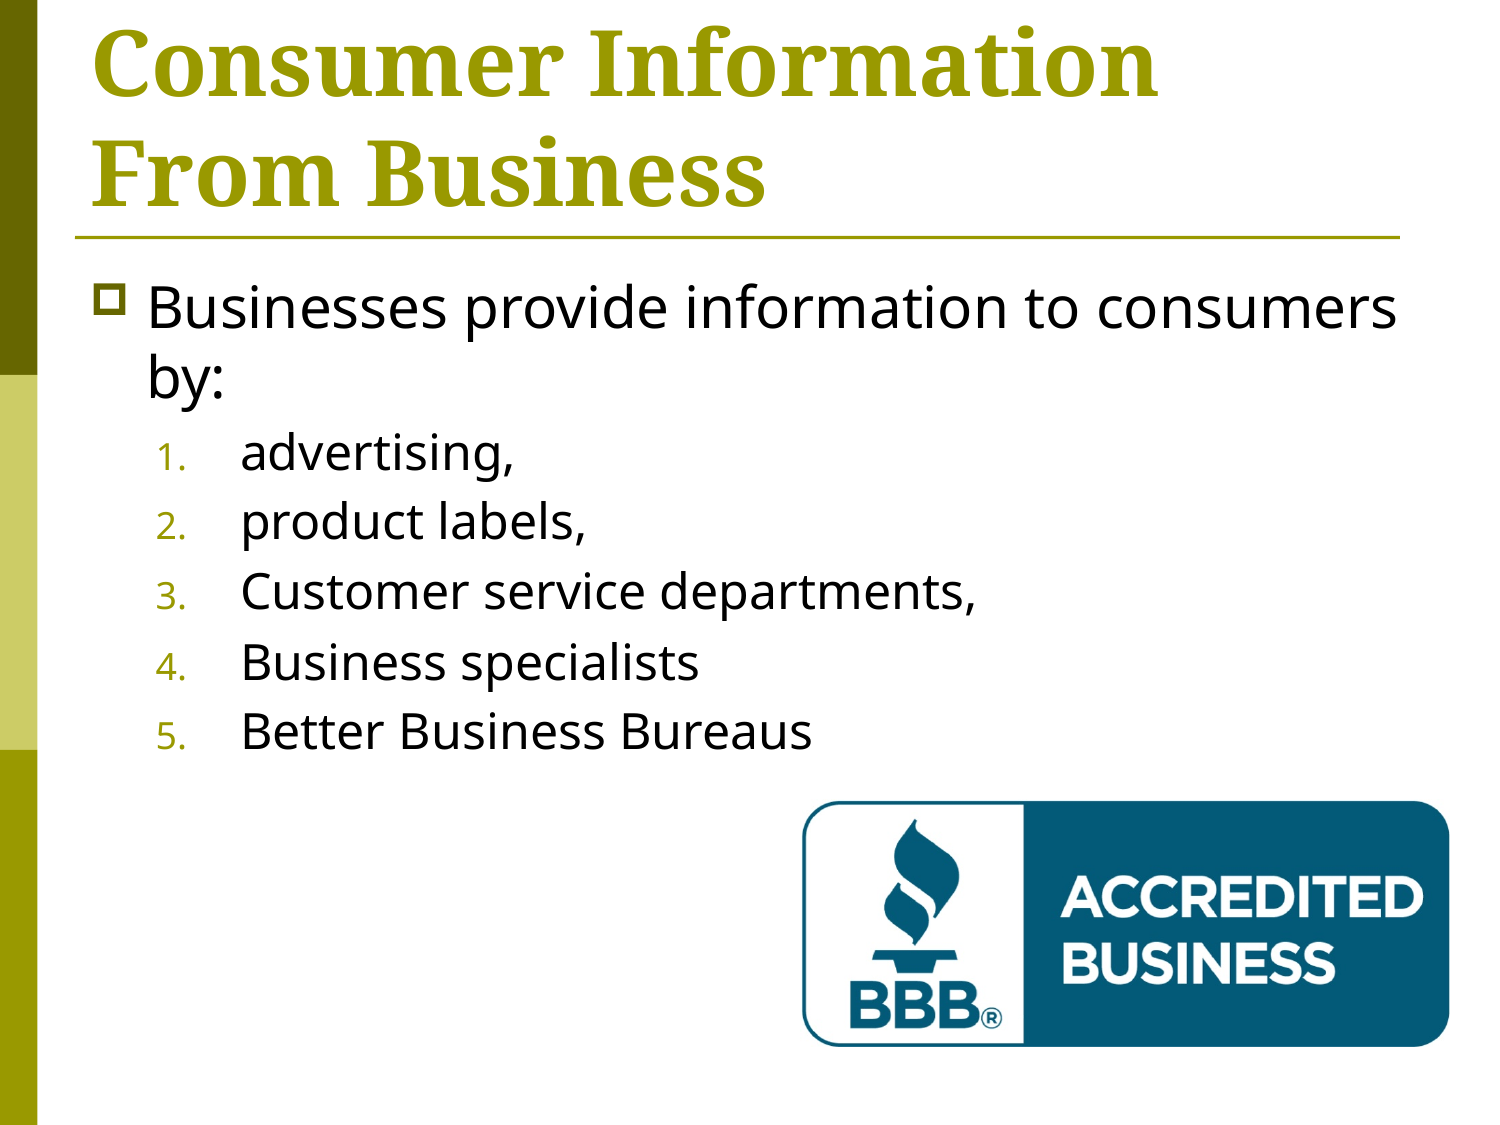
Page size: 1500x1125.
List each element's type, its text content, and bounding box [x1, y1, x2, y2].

picture [1257, 876, 1294, 917]
picture [1140, 875, 1177, 918]
picture [1193, 943, 1230, 984]
list Businesses provide information to consumers by: advertising, product labels, Customer service departments, Business specialists Better Business Bureaus [74, 262, 1426, 1006]
picture [1061, 876, 1103, 917]
picture [1221, 876, 1252, 917]
picture [1141, 942, 1173, 984]
picture [1236, 943, 1267, 984]
picture [1350, 876, 1381, 917]
picture [1064, 943, 1099, 984]
picture [1303, 942, 1335, 984]
picture [1178, 943, 1187, 984]
picture [1102, 875, 1138, 918]
text_box [19, 0, 1194, 232]
picture [1102, 943, 1137, 984]
title Consumer Information From Business [74, 45, 1426, 233]
picture [1385, 876, 1423, 917]
picture [799, 799, 1451, 1047]
picture [806, 804, 1024, 1043]
picture [1313, 876, 1347, 917]
picture [1299, 876, 1309, 917]
picture [1182, 876, 1217, 917]
picture [1270, 942, 1301, 984]
